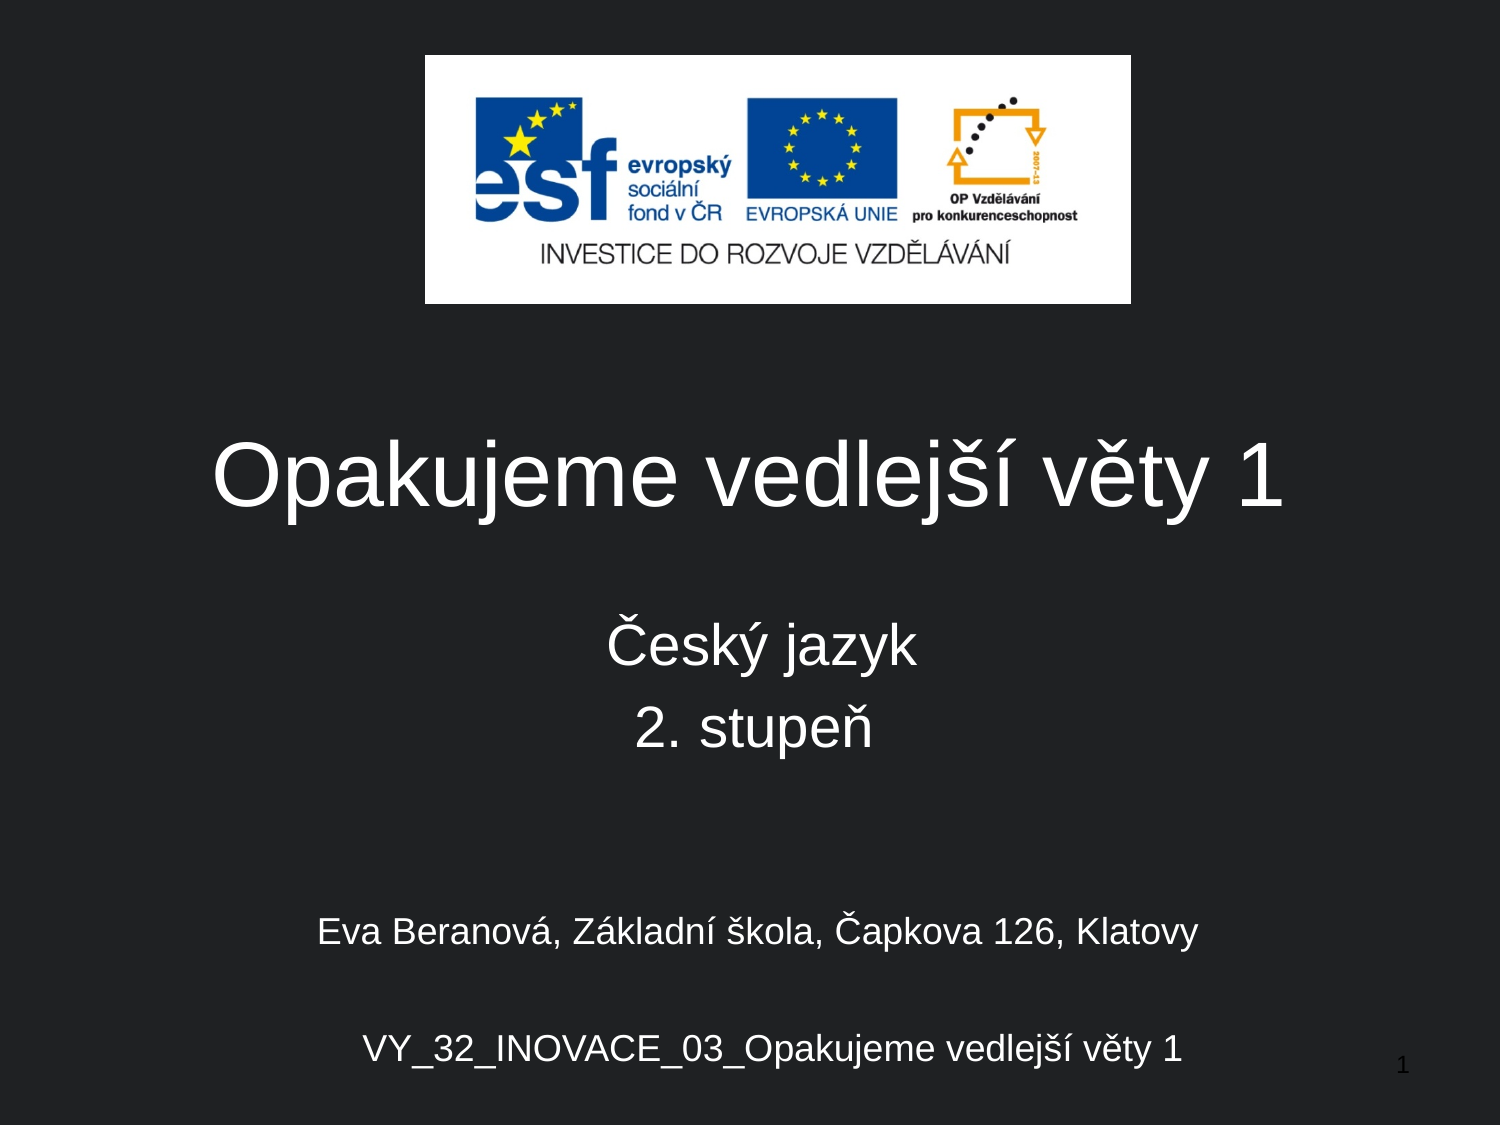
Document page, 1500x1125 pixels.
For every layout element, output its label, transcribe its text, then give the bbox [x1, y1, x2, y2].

text_box Eva Beranová, Základní škola, Čapkova 126, Klatovy [112, 899, 1404, 960]
subtitle Český jazyk 2. stupeň [237, 600, 1288, 825]
picture [424, 55, 1131, 305]
slide_number 1 [1250, 1024, 1425, 1103]
text_box VY_32_INOVACE_03_Opakujeme vedlejší věty 1 [147, 1016, 1399, 1077]
title Opakujeme vedlejší věty 1 [112, 349, 1388, 591]
